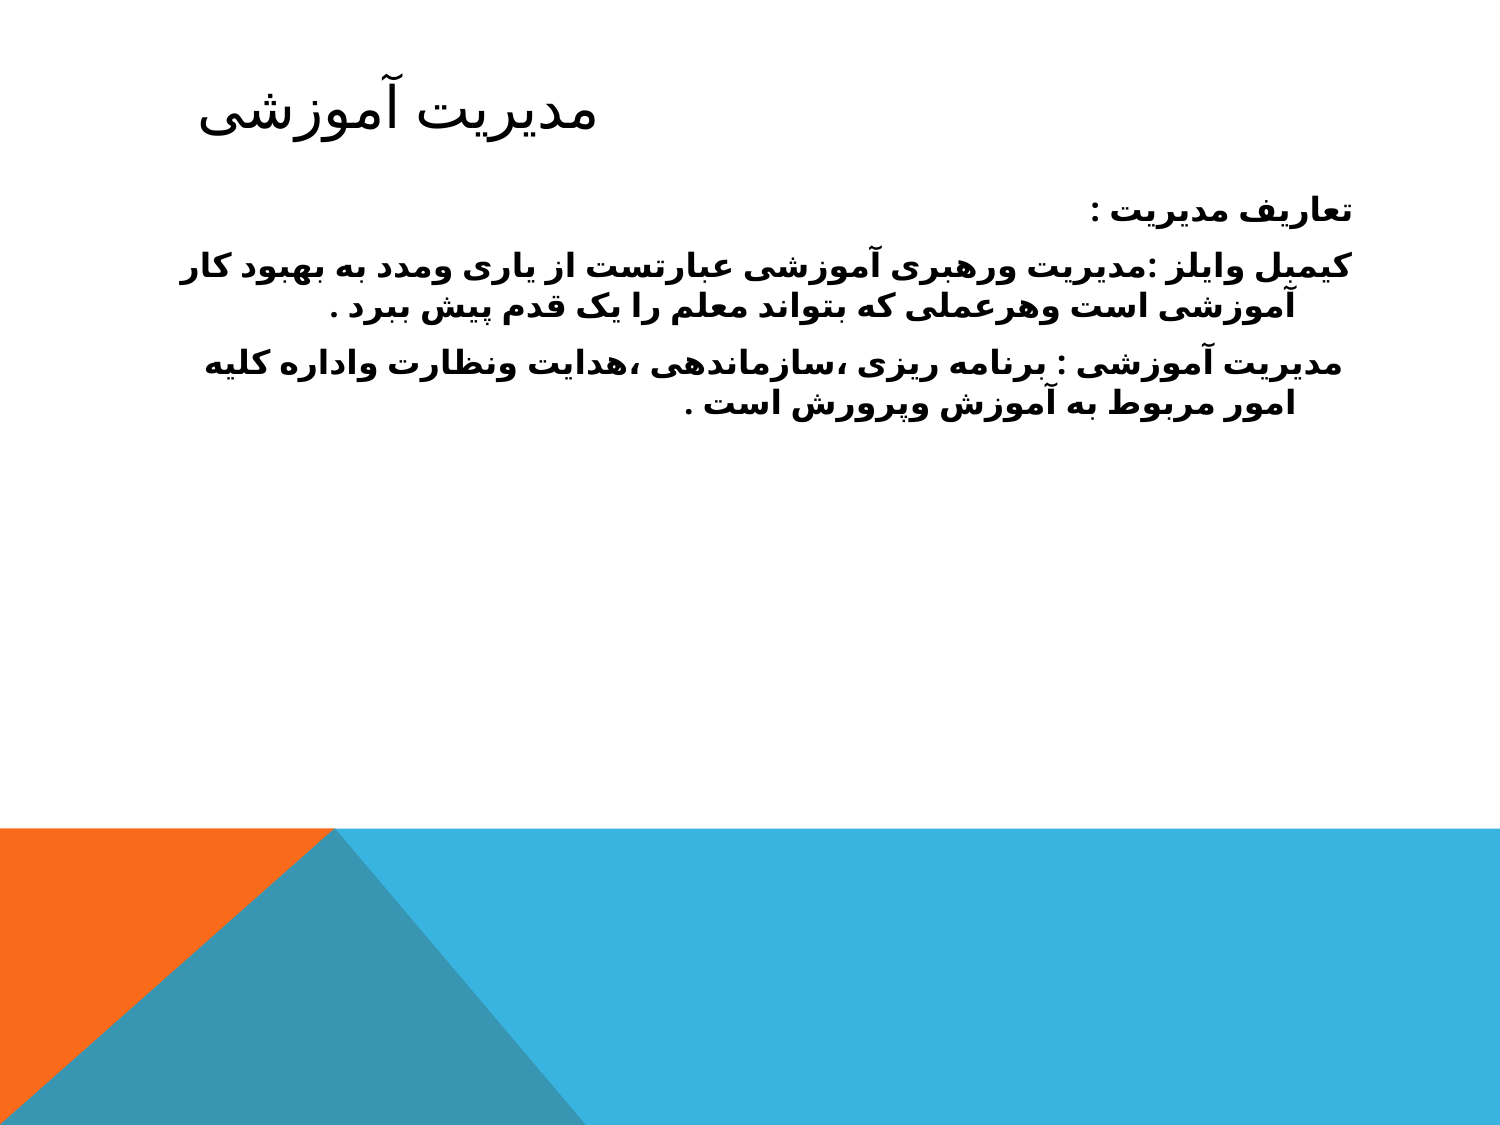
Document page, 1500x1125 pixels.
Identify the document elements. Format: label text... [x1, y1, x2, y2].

title مدیریت آموزشی [135, 60, 1369, 150]
list تعاریف مدیریت : کیمبل وایلز :مدیریت ورهبری آموزشی عبارتست از یاری ومدد به بهبود کار آموزشی است وهرعملی که بتواند معلم را یک قدم پیش ببرد . مدیریت آموزشی : برنامه ریزی ،سازماندهی ،هدایت ونظارت واداره کلیه امور مربوط به آموزش وپرورش است . [135, 180, 1369, 768]
